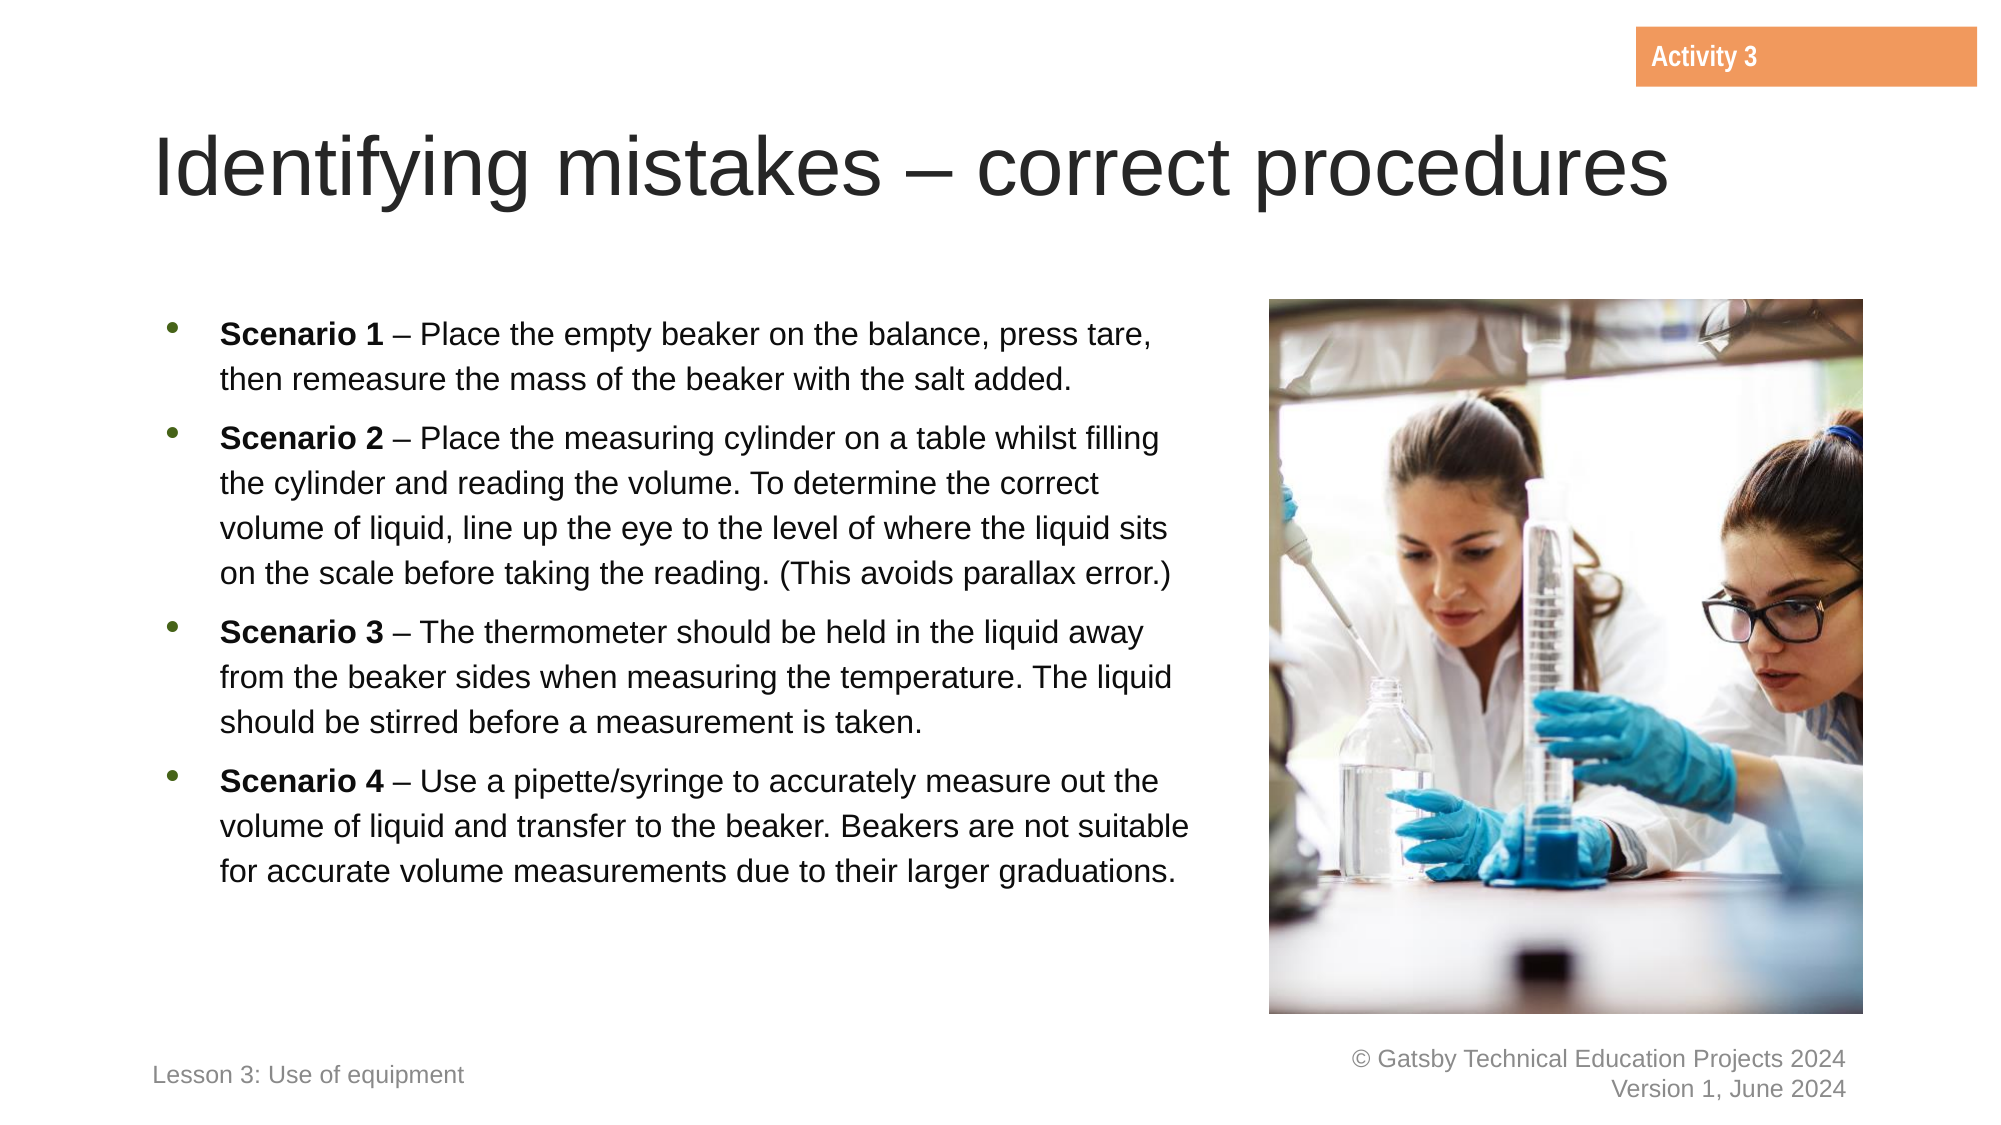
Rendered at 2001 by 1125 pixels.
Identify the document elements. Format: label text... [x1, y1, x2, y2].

picture [1269, 299, 1863, 1014]
list Lesson 3: Use of equipment [137, 1042, 829, 1103]
list Activity 3 [1636, 26, 1978, 87]
title Identifying mistakes – correct procedures [137, 59, 1863, 278]
list Scenario 1 – Place the empty beaker on the balance, press tare, then remeasure the mass of the beaker with the salt added. Scenario 2 – Place the measuring cylinder on a table whilst filling the cylinder and reading the volume. To determine the correct volume of liquid, line up the eye to the level of where the liquid sits on the scale before taking the reading. (This avoids parallax error.) Scenario 3 – The thermometer should be held in the liquid away from the beaker sides when measuring the temperature. The liquid should be stirred before a measurement is taken. Scenario 4 – Use a pipette/syringe to accurately measure out the volume of liquid and transfer to the beaker. Beakers are not suitable for accurate volume measurements due to their larger graduations. [137, 278, 1229, 1007]
